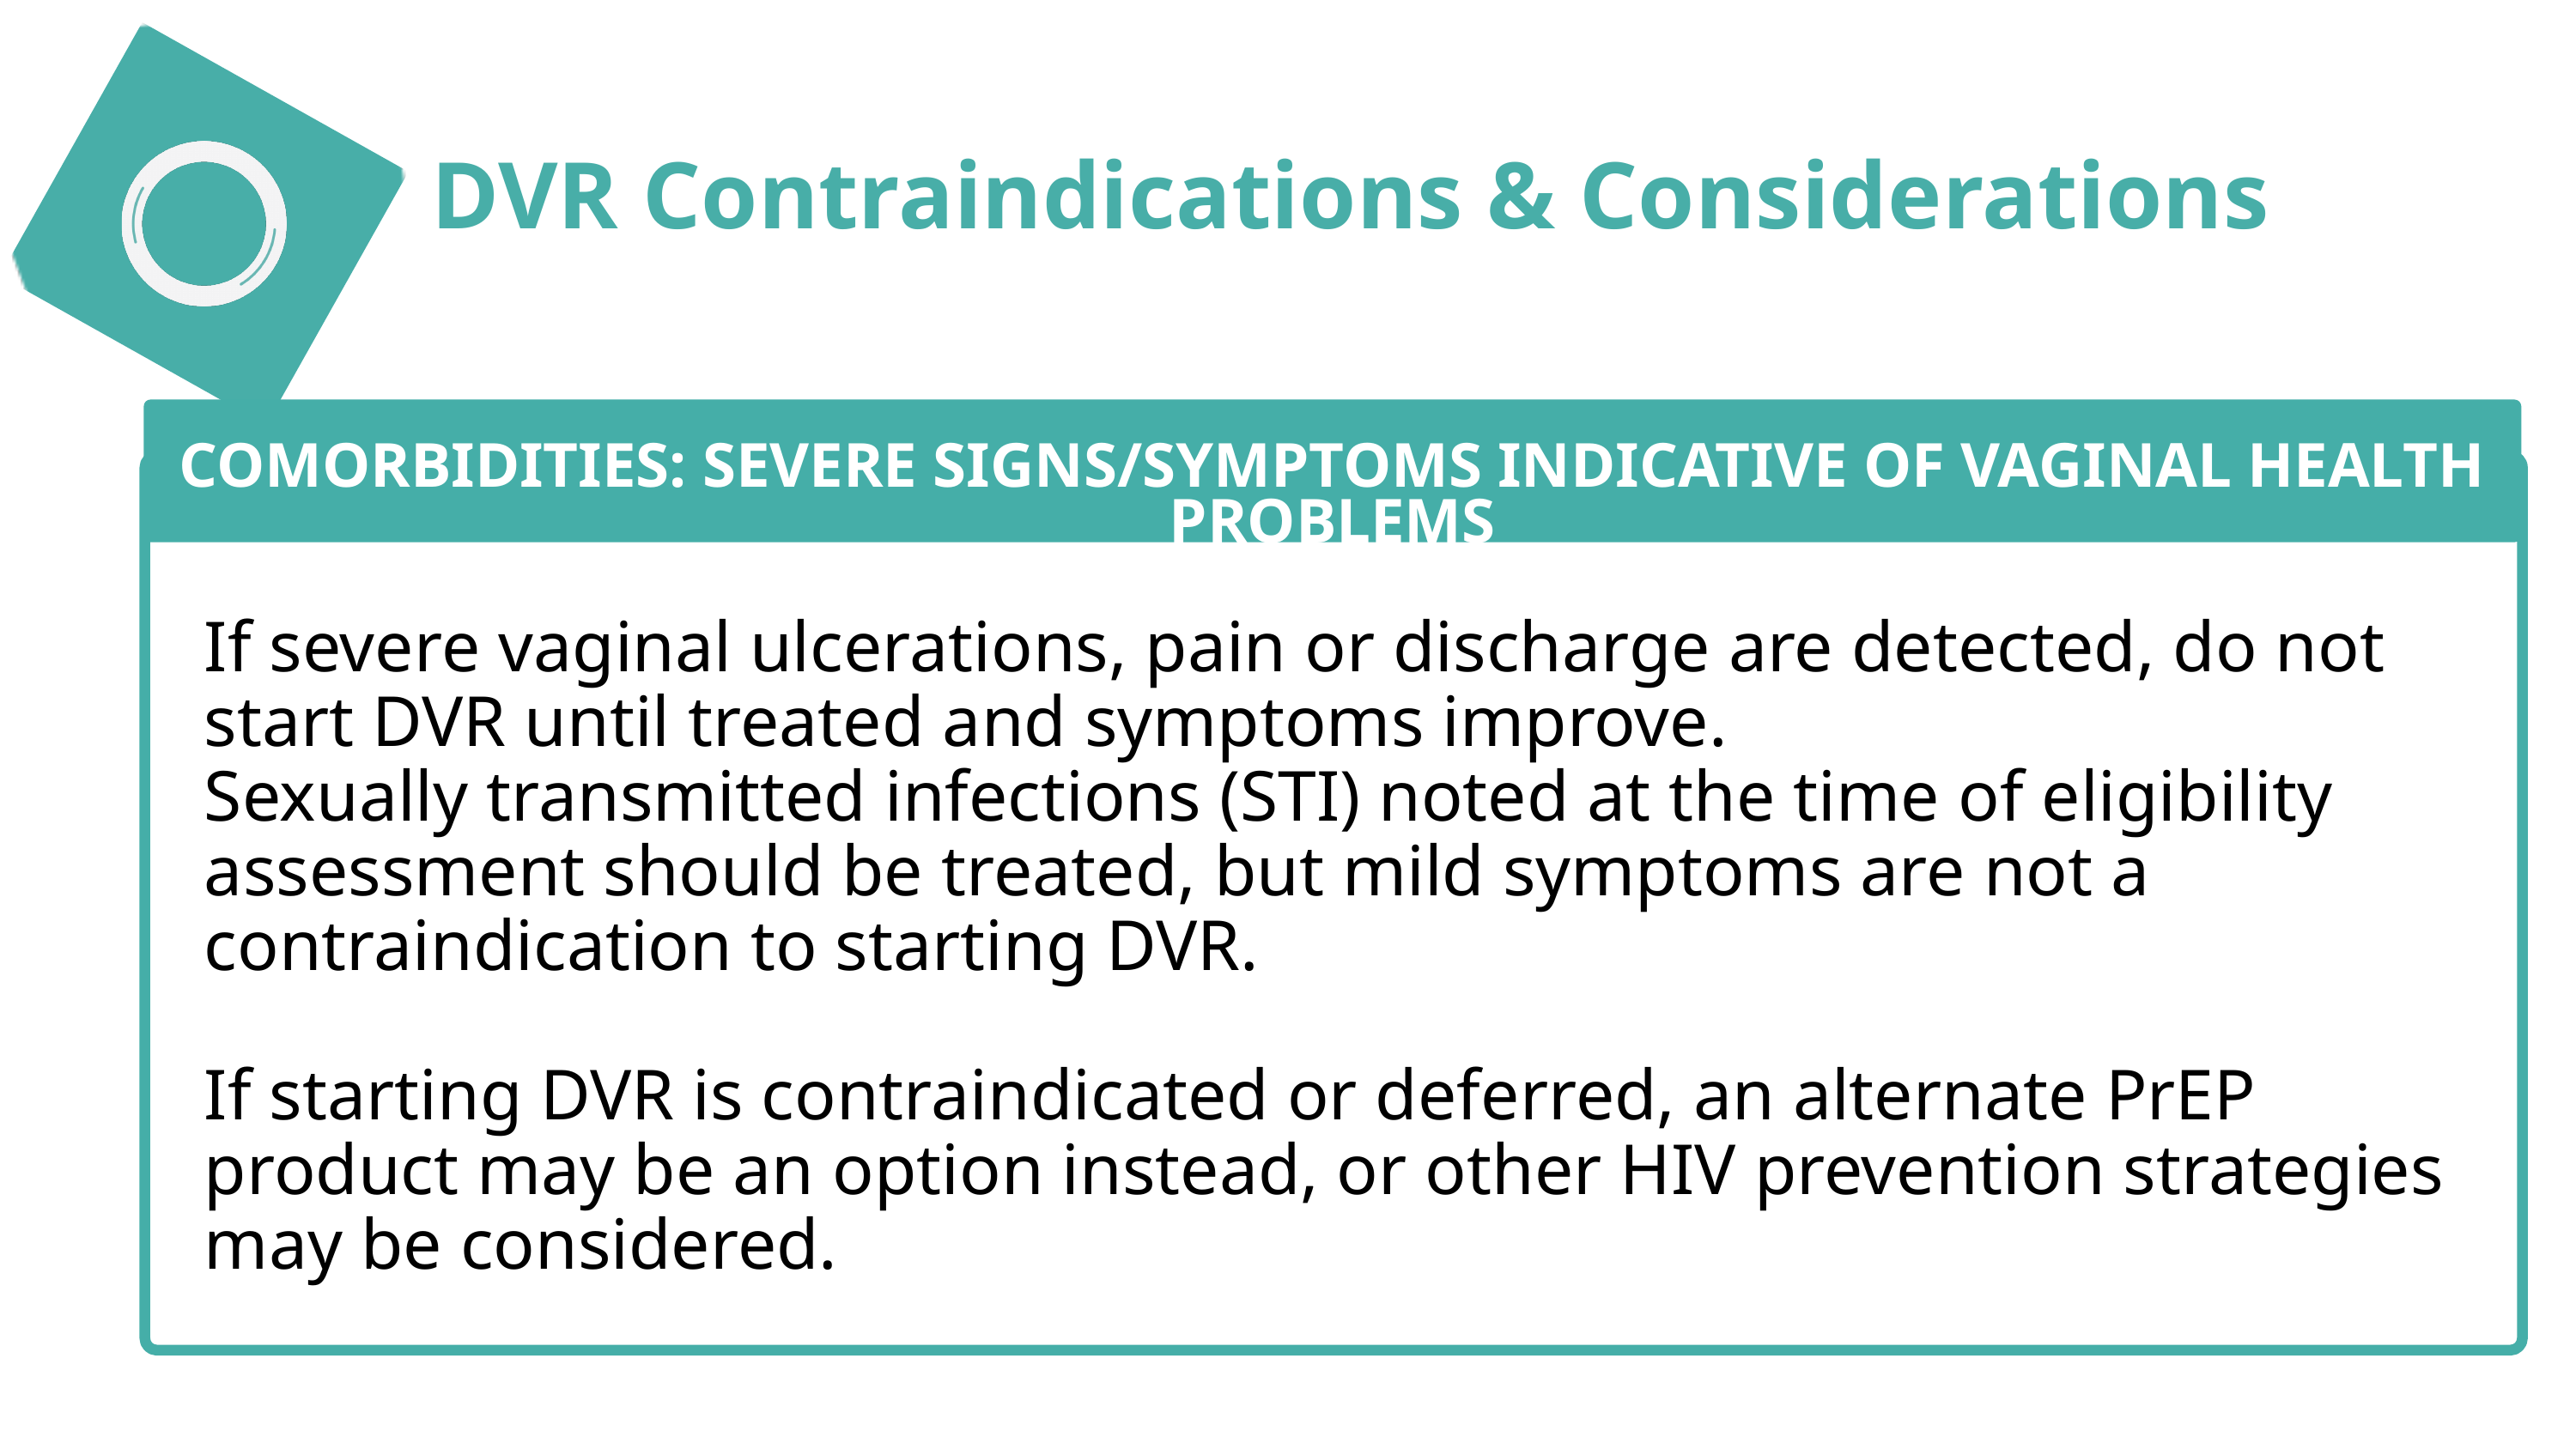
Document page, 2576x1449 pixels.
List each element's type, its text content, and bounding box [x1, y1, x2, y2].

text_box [143, 399, 2522, 543]
text_box DVR Contraindications & Considerations [431, 161, 2576, 247]
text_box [0, 21, 409, 426]
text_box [144, 552, 2523, 1351]
